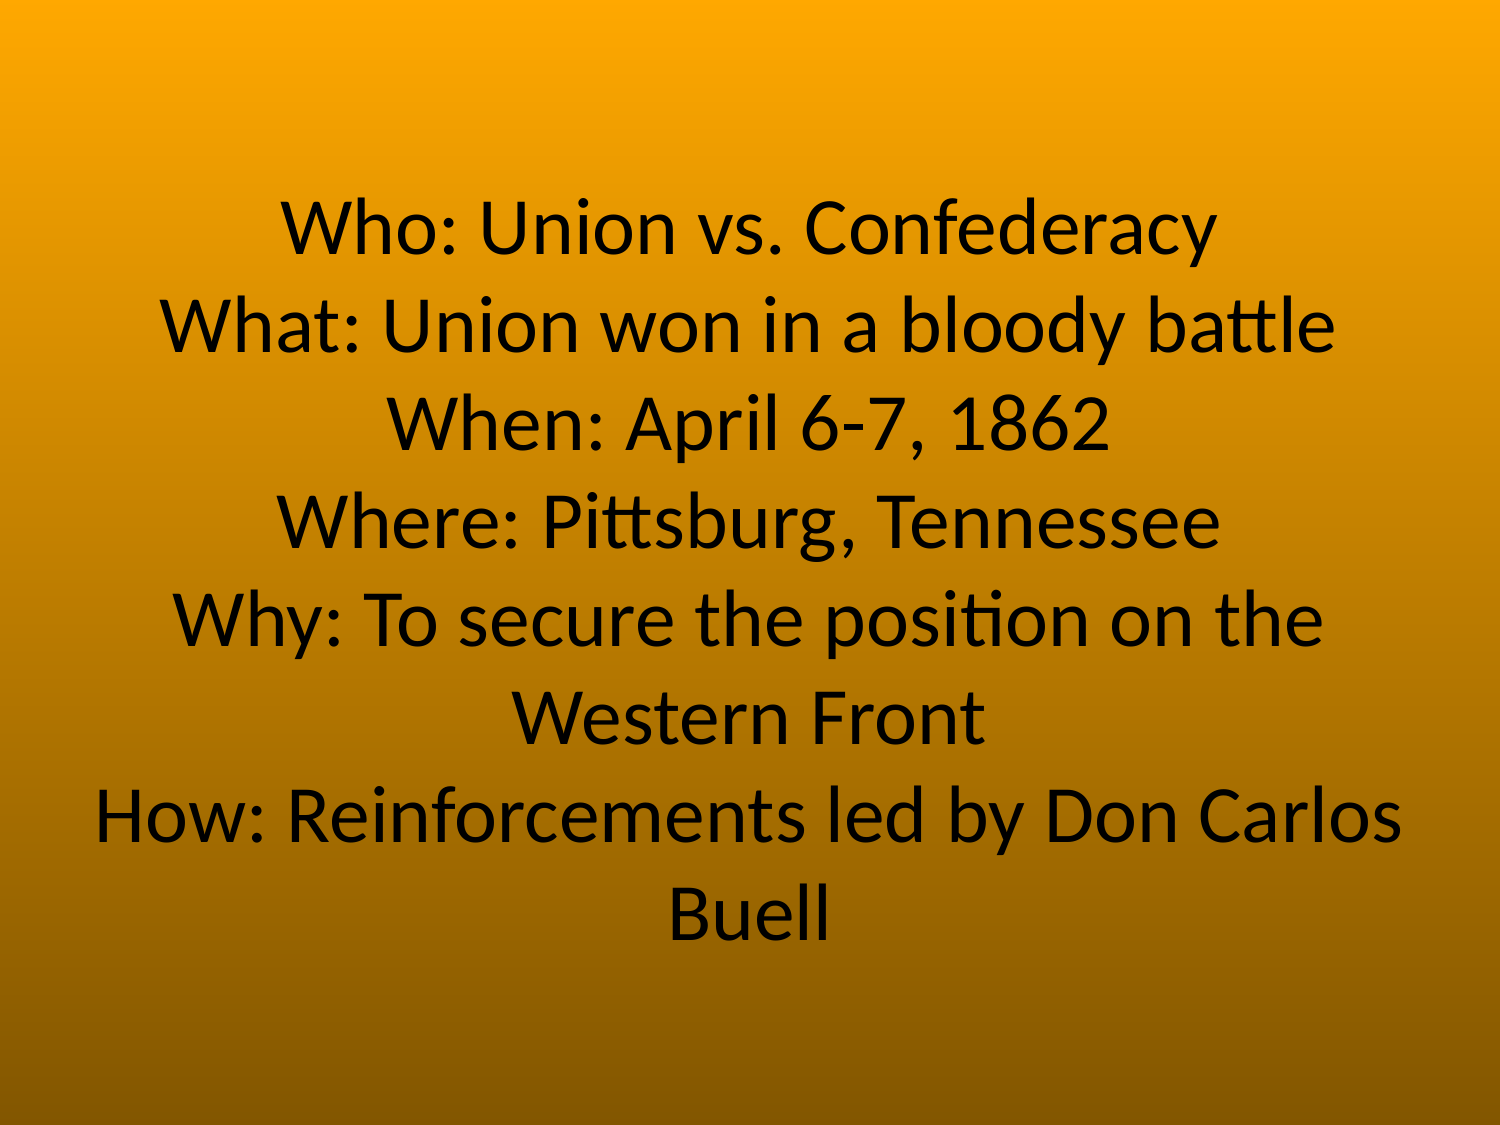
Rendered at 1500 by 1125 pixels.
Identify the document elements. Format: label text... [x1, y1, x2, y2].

title Who: Union vs. Confederacy What: Union won in a bloody battle When: April 6-7, 1862 Where: Pittsburg, Tennessee Why: To secure the position on the Western Front How: Reinforcements led by Don Carlos Buell [75, 162, 1425, 968]
